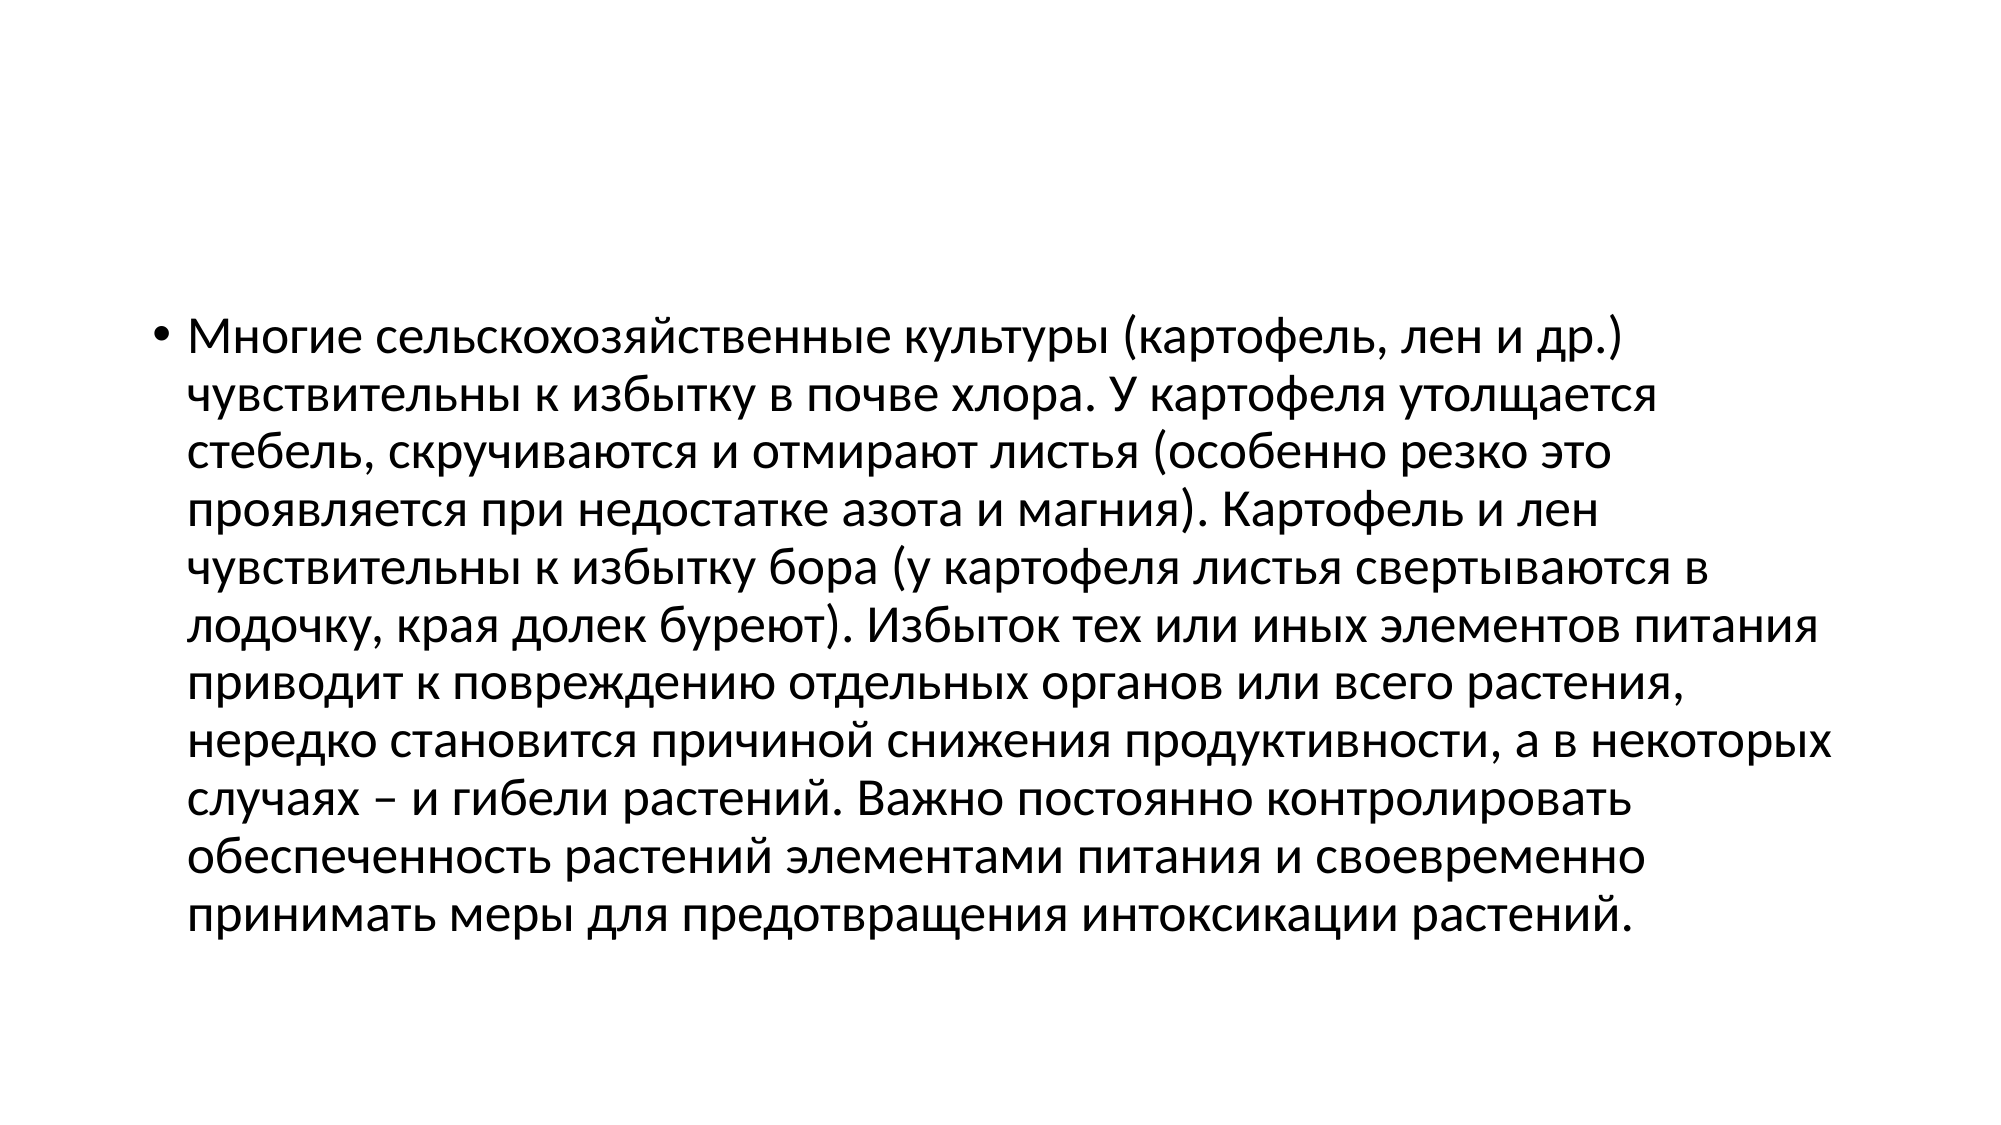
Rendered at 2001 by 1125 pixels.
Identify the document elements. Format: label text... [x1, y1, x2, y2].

list Многие сельскохозяйственные культуры (картофель, лен и др.) чувствительны к избытку в почве хлора. У картофеля утолщается стебель, скручиваются и отмирают листья (особенно резко это проявляется при недостатке азота и магния). Картофель и лен чувствительны к избытку бора (у картофеля листья свертываются в лодочку, края долек буреют). Избыток тех или иных элементов питания приводит к повреждению отдельных органов или всего растения, нередко становится причиной снижения продуктивности, а в некоторых случаях – и гибели растений. Важно постоянно контролировать обеспеченность растений элементами питания и своевременно принимать меры для предотвращения интоксикации растений. [137, 299, 1863, 1014]
